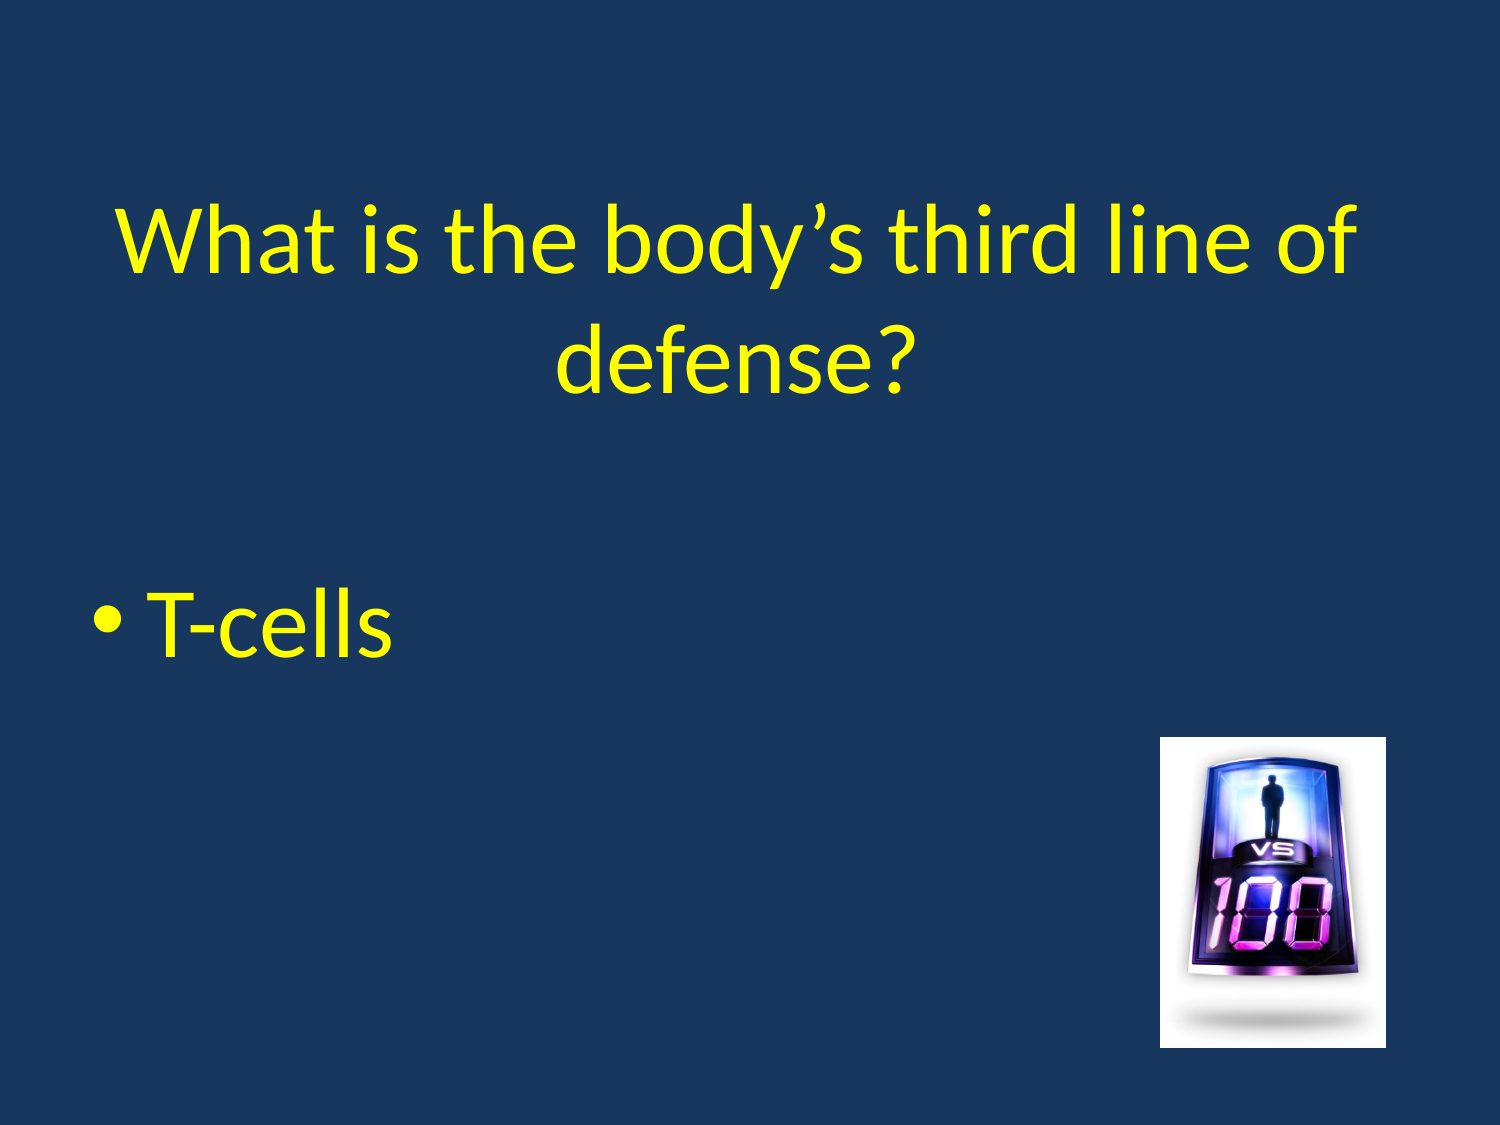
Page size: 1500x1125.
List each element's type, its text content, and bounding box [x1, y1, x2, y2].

list T-cells [75, 549, 1425, 725]
title What is the body’s third line of defense? [62, 200, 1413, 388]
picture [1160, 737, 1386, 1049]
